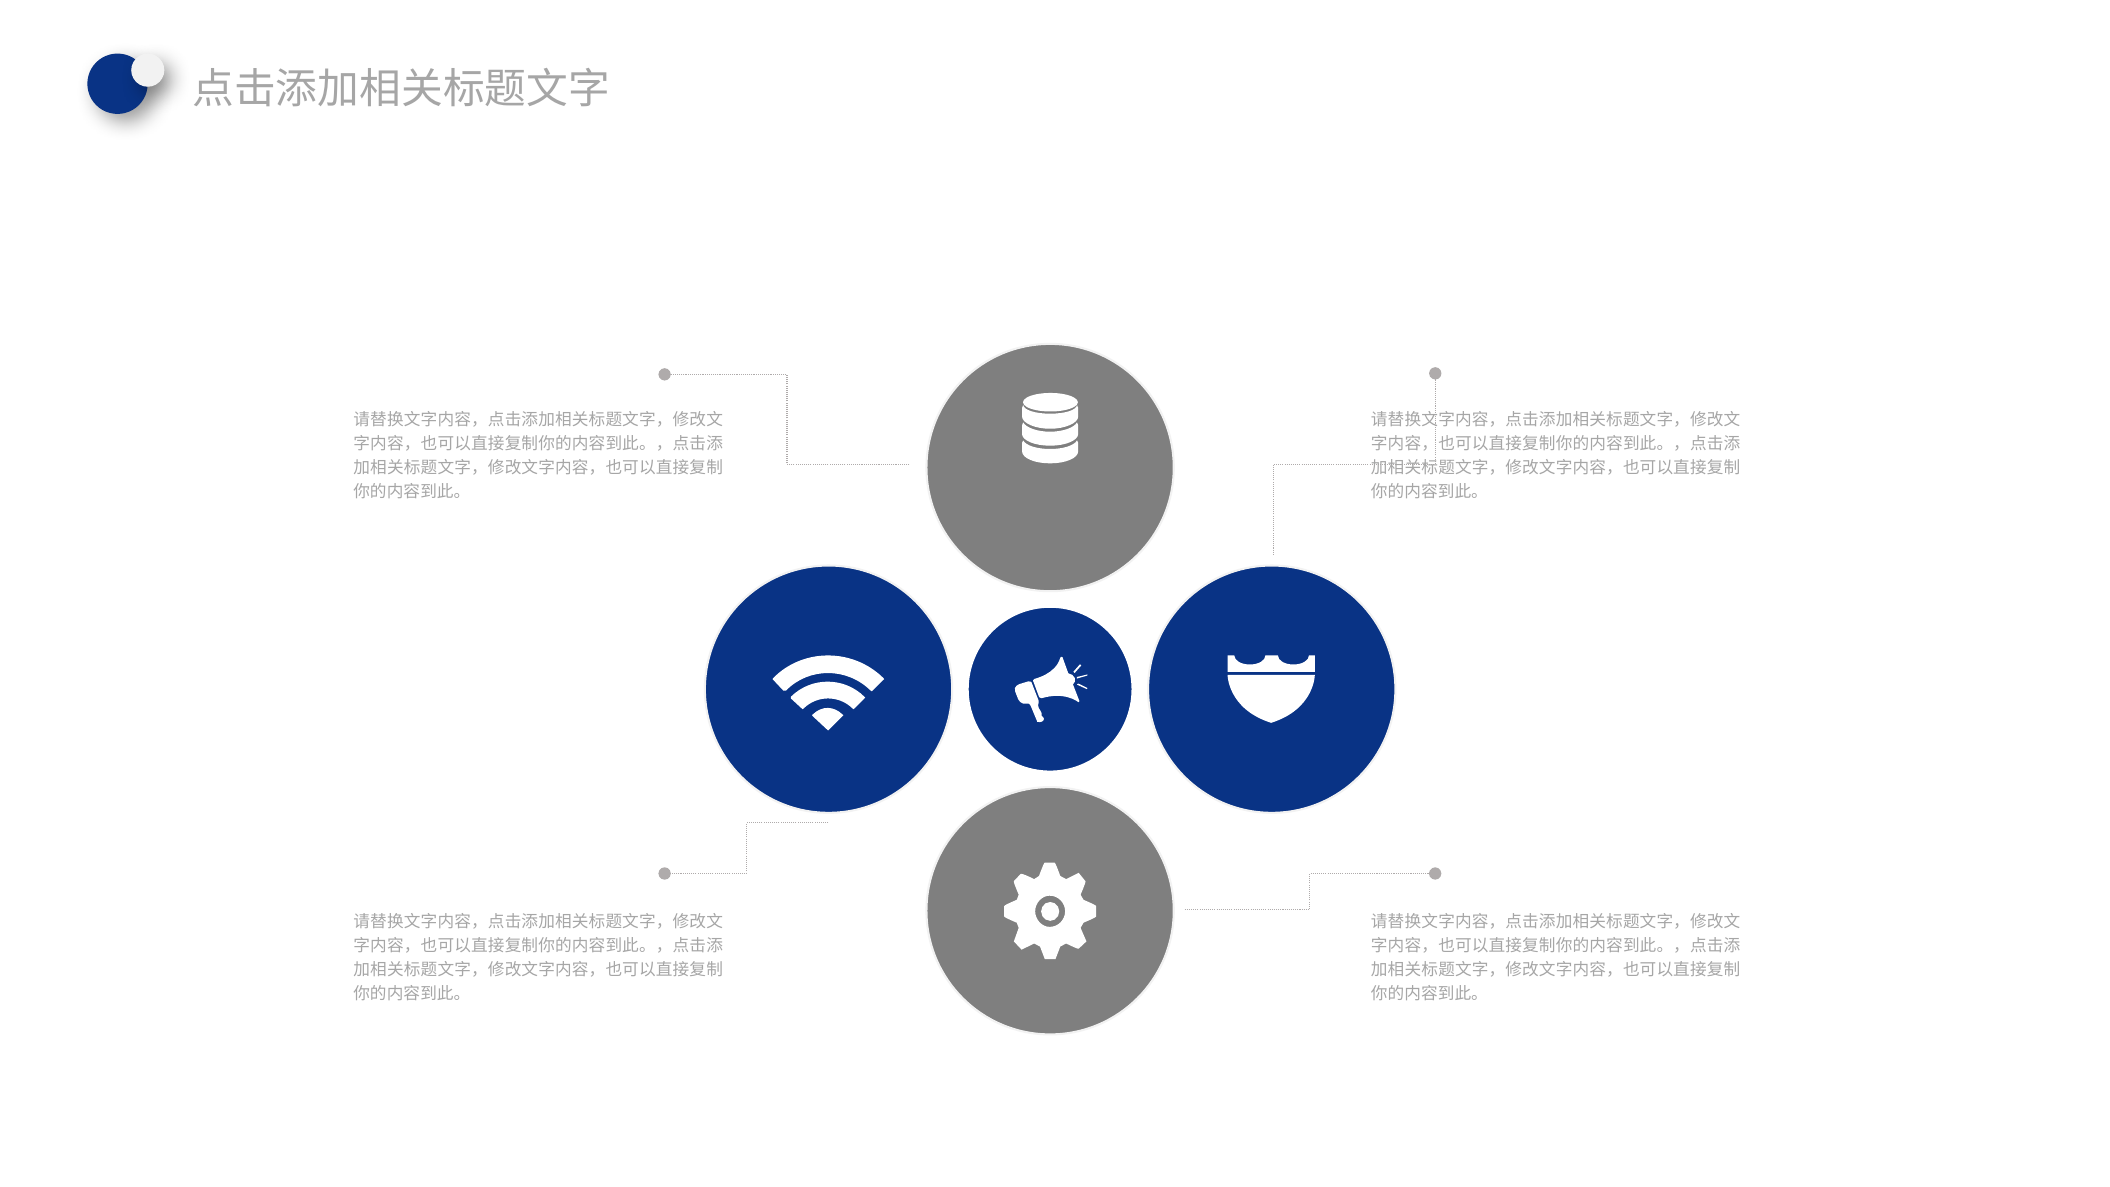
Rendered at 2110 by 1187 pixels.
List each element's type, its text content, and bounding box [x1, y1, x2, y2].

text_box 点击添加相关标题文字 [176, 53, 680, 114]
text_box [664, 822, 829, 874]
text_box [1022, 392, 1079, 464]
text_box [664, 374, 910, 465]
text_box 请替换文字内容，点击添加相关标题文字，修改文字内容，也可以直接复制你的内容到此。，点击添加相关标题文字，修改文字内容，也可以直接复制你的内容到此。 [1396, 378, 1757, 527]
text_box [1263, 383, 1445, 546]
text_box [86, 52, 142, 115]
text_box 请替换文字内容，点击添加相关标题文字，修改文字内容，也可以直接复制你的内容到此。，点击添加相关标题文字，修改文字内容，也可以直接复制你的内容到此。 [337, 880, 704, 1029]
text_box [1227, 655, 1315, 723]
text_box 请替换文字内容，点击添加相关标题文字，修改文字内容，也可以直接复制你的内容到此。，点击添加相关标题文字，修改文字内容，也可以直接复制你的内容到此。 [337, 378, 704, 527]
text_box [704, 343, 1396, 1035]
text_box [1004, 862, 1097, 960]
text_box 请替换文字内容，点击添加相关标题文字，修改文字内容，也可以直接复制你的内容到此。，点击添加相关标题文字，修改文字内容，也可以直接复制你的内容到此。 [1396, 880, 1757, 1029]
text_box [1184, 873, 1436, 910]
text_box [772, 647, 885, 731]
text_box [130, 52, 166, 88]
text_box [1012, 655, 1088, 724]
